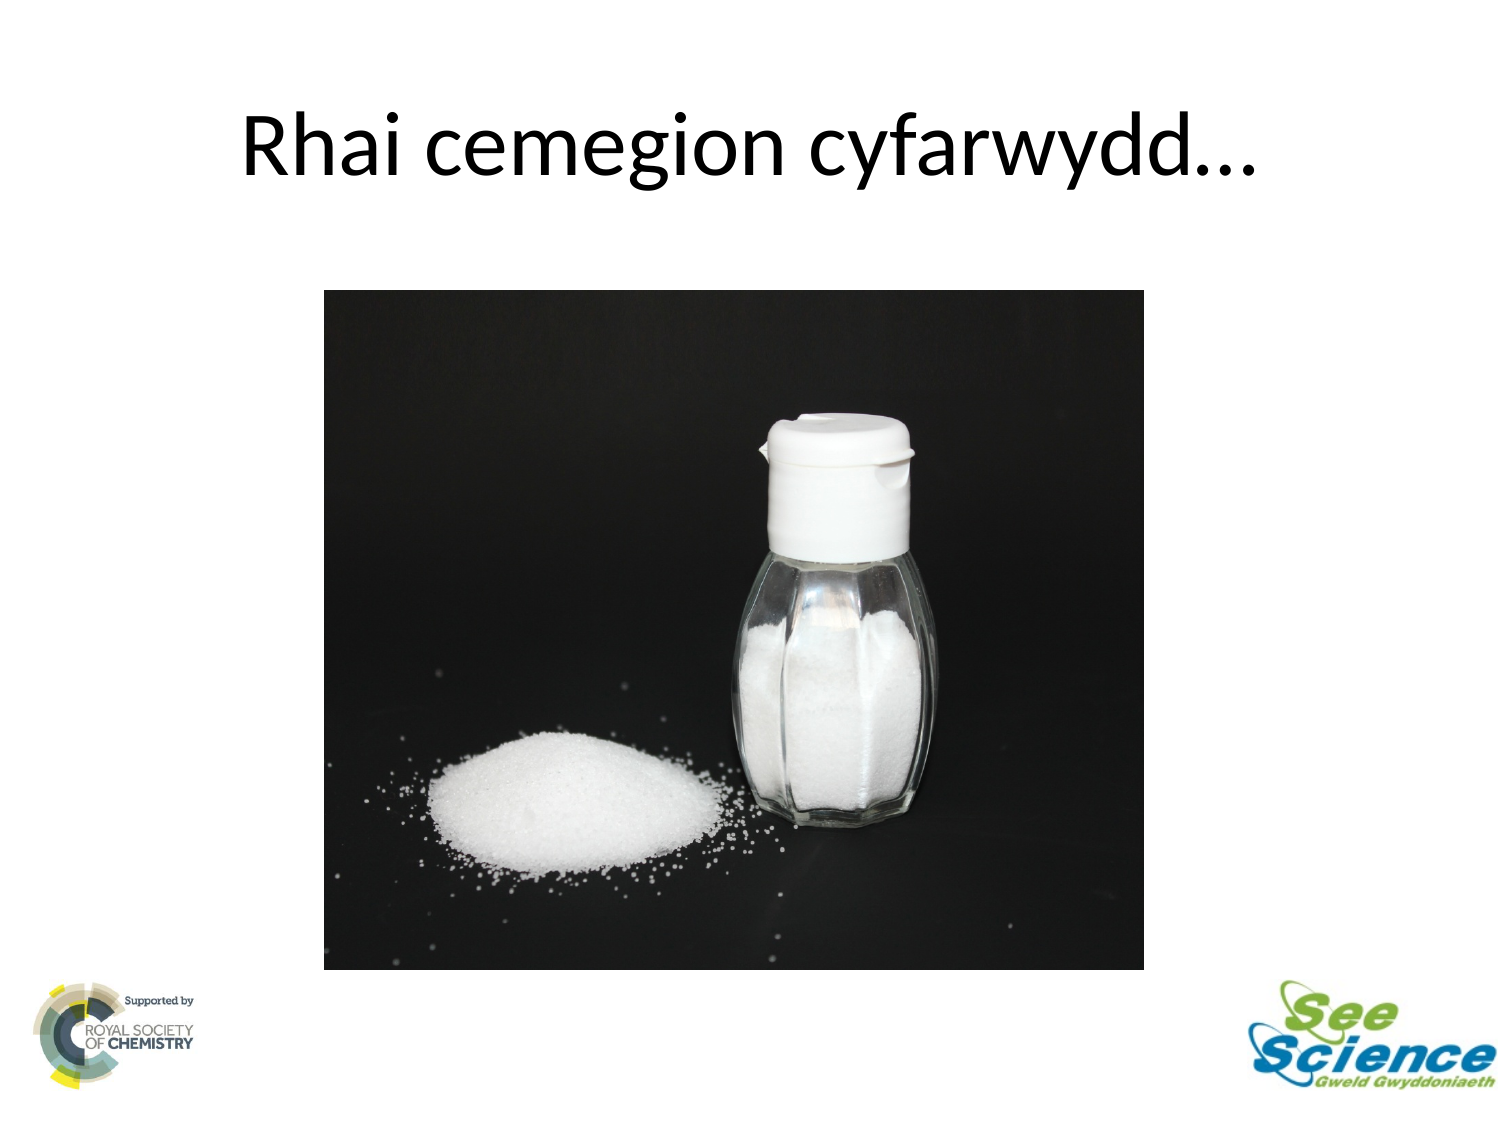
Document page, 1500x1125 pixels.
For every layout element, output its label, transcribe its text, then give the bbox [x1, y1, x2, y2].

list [324, 290, 1144, 970]
picture [1, 951, 224, 1119]
picture [1247, 979, 1499, 1091]
title Rhai cemegion cyfarwydd… [75, 45, 1425, 233]
